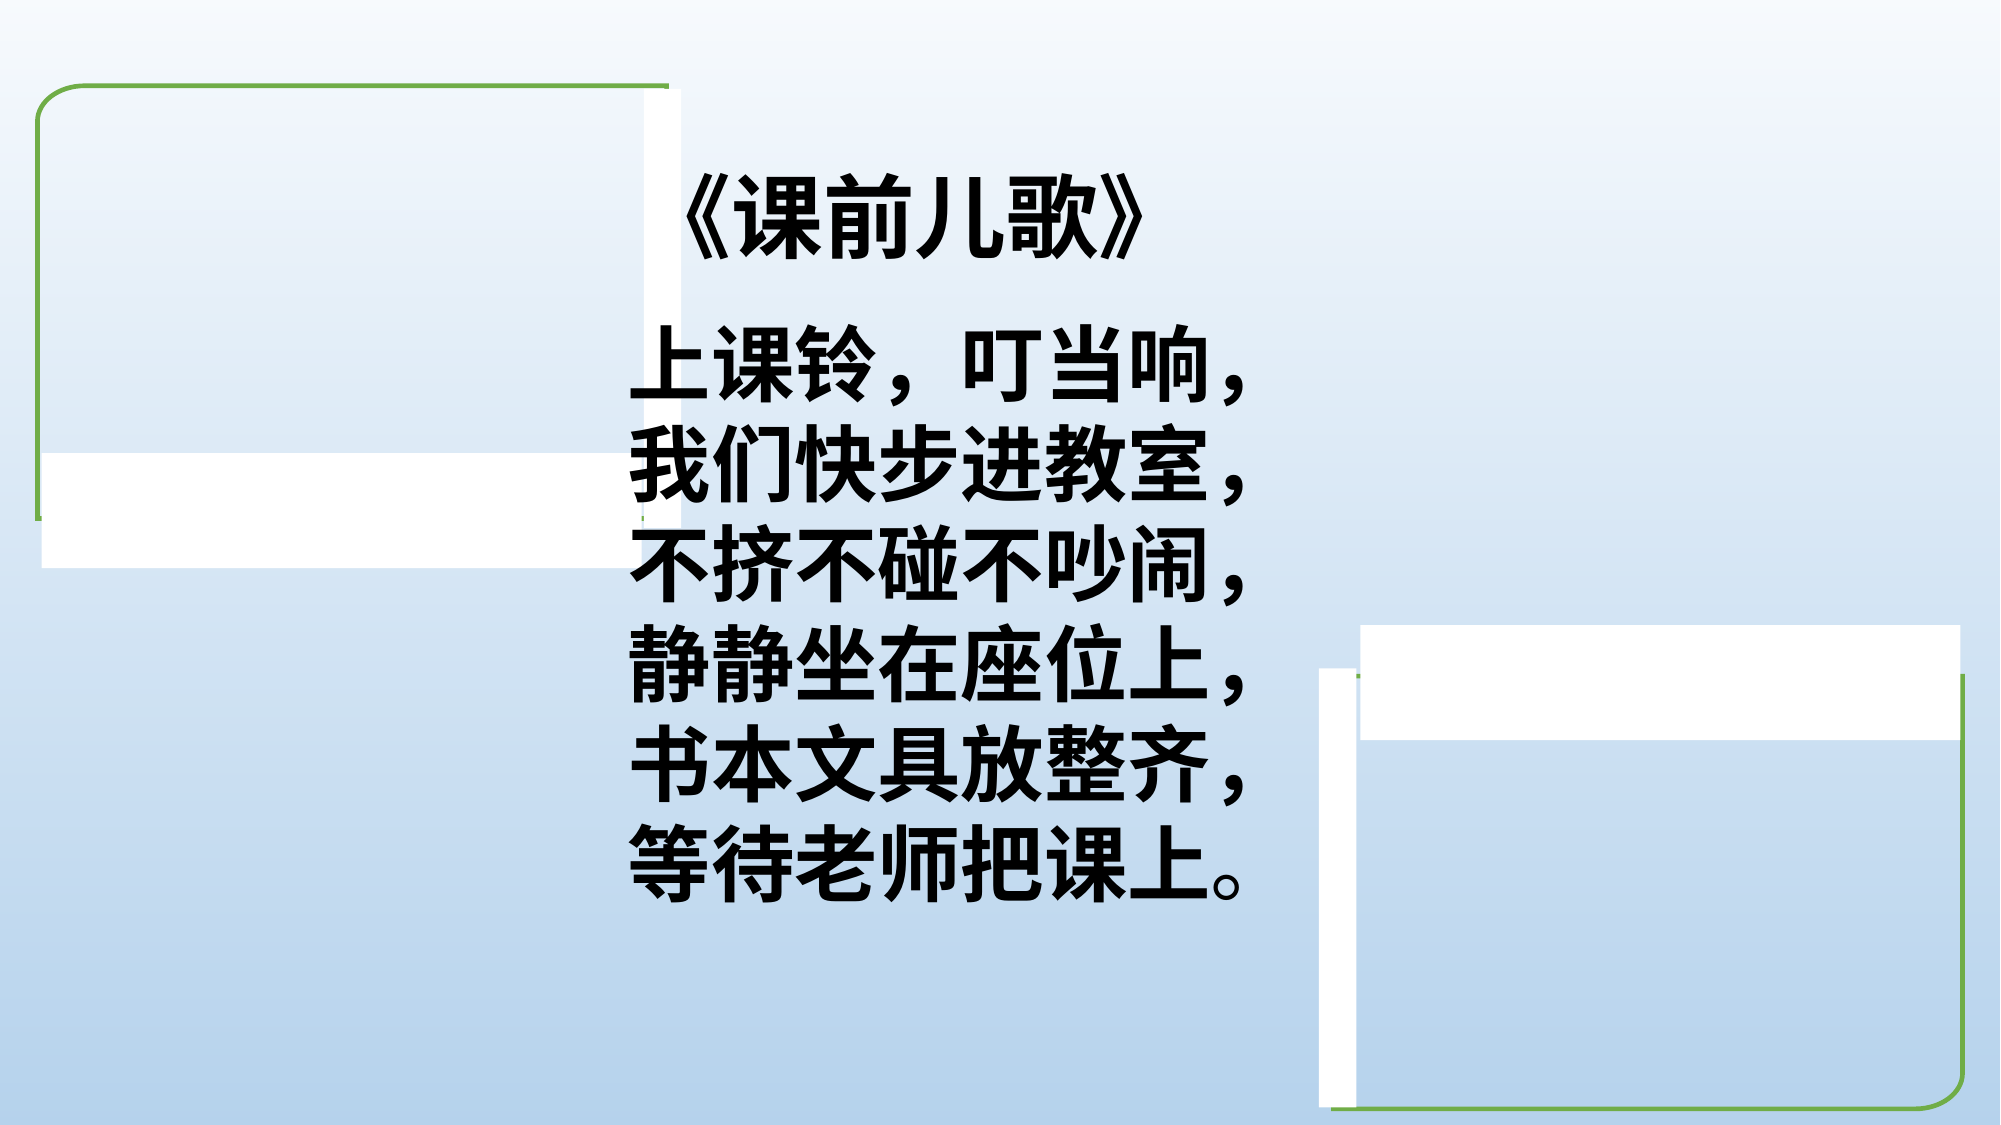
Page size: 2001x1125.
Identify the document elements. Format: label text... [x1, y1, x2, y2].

text_box 《课前儿歌》 [624, 152, 1352, 277]
text_box 上课铃，叮当响， 我们快步进教室， 不挤不碰不吵闹， 静静坐在座位上， 书本文具放整齐， 等待老师把课上。 [613, 304, 1563, 920]
